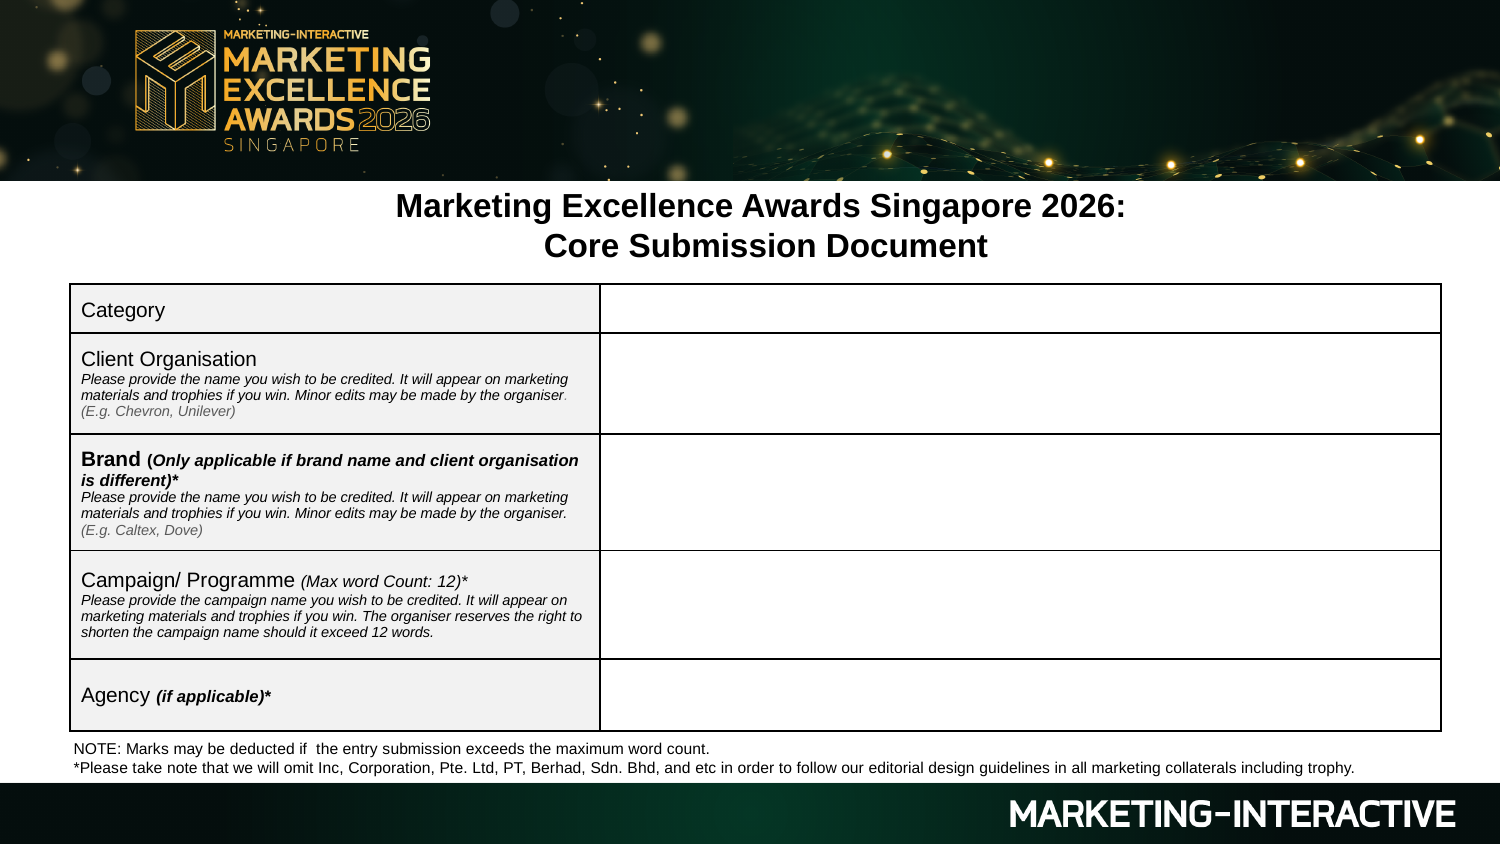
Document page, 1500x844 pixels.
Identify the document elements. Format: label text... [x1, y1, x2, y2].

text_box NOTE: Marks may be deducted if the entry submission exceeds the maximum word count. *Please take note that we will omit Inc, Corporation, Pte. Ltd, PT, Berhad, Sdn. Bhd, and etc in order to follow our editorial design guidelines in all marketing collaterals including trophy. [58, 731, 1472, 784]
table_cell [601, 435, 1440, 550]
table_cell Brand (Only applicable if brand name and client organisation is different)* Please provide the name you wish to be credited. It will appear on marketing materials and trophies if you win. Minor edits may be made by the organiser. (E.g. Caltex, Dove) [71, 435, 599, 550]
table_cell [601, 334, 1440, 433]
table_cell [601, 660, 1440, 730]
table_cell Client Organisation Please provide the name you wish to be credited. It will appear on marketing materials and trophies if you win. Minor edits may be made by the organiser. (E.g. Chevron, Unilever) [71, 334, 599, 433]
table_header Category [71, 285, 599, 332]
table_header [601, 285, 1440, 332]
table_cell Agency (if applicable)* [71, 660, 599, 730]
table_cell [601, 551, 1440, 658]
text_box Marketing Excellence Awards Singapore 2026: Core Submission Document [297, 176, 1235, 272]
picture [0, 0, 1500, 844]
table_cell Campaign/ Programme (Max word Count: 12)* Please provide the campaign name you wish to be credited. It will appear on marketing materials and trophies if you win. The organiser reserves the right to shorten the campaign name should it exceed 12 words. [71, 551, 599, 658]
